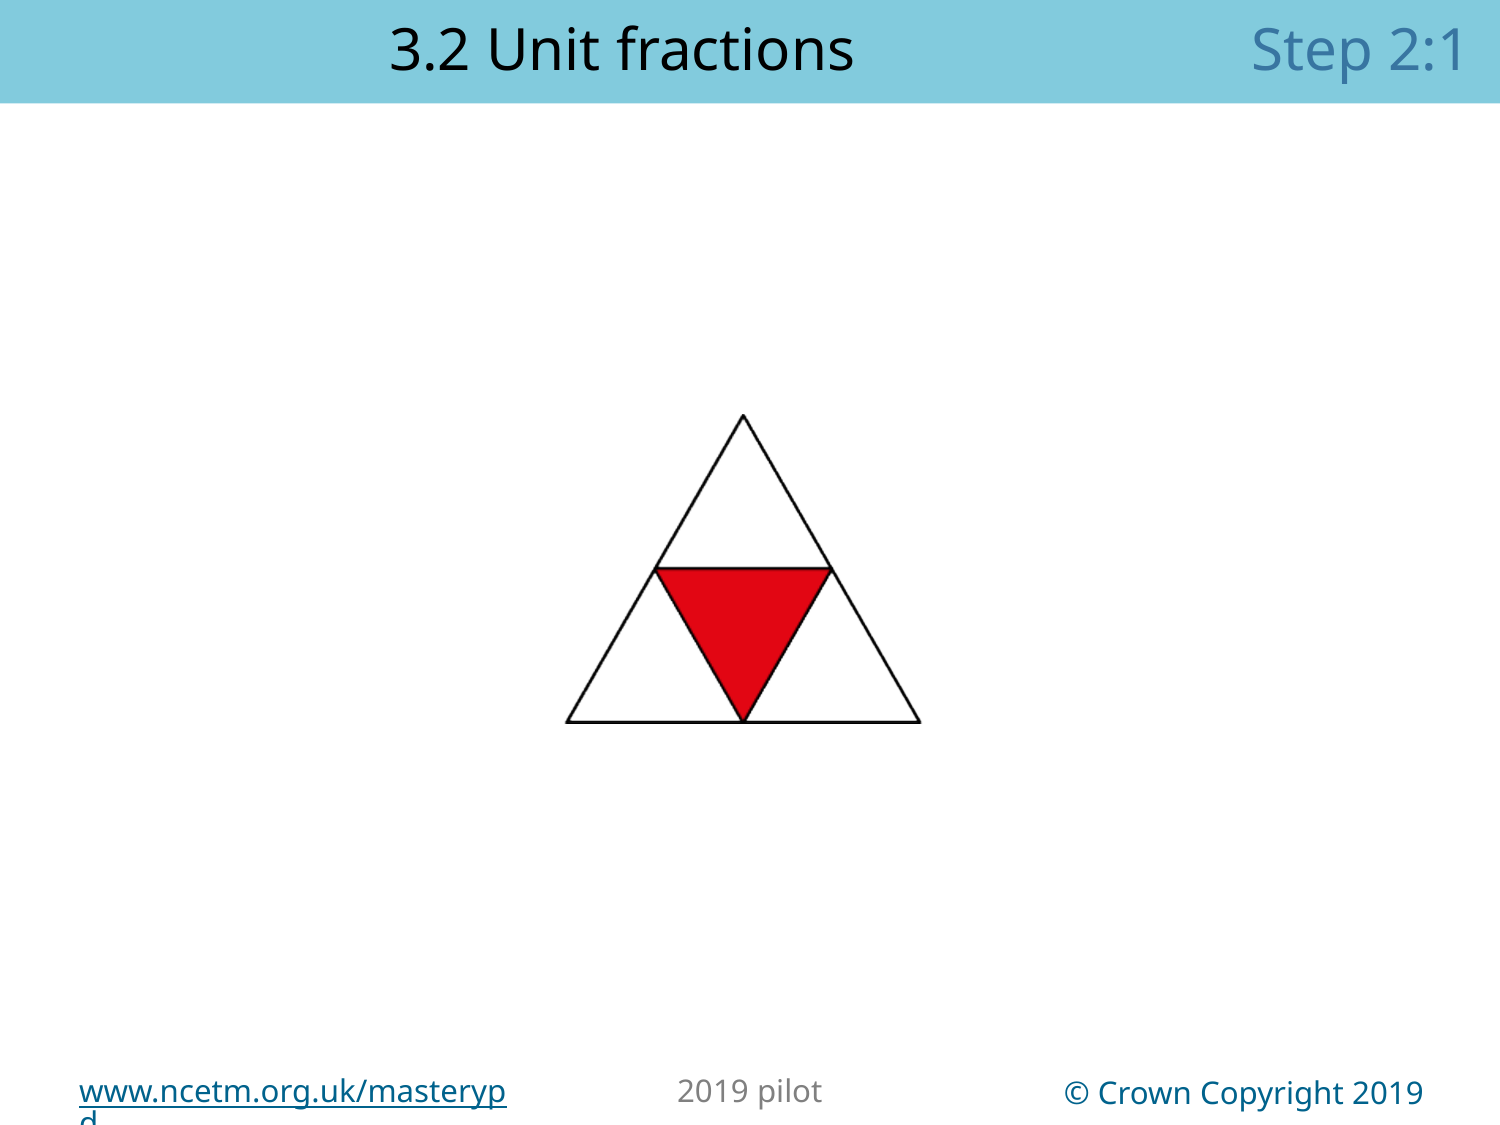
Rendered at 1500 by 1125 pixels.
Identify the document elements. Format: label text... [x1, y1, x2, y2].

list 3.2 Unit fractions Step 2:1 [0, 0, 1500, 104]
picture [101, 414, 1399, 724]
